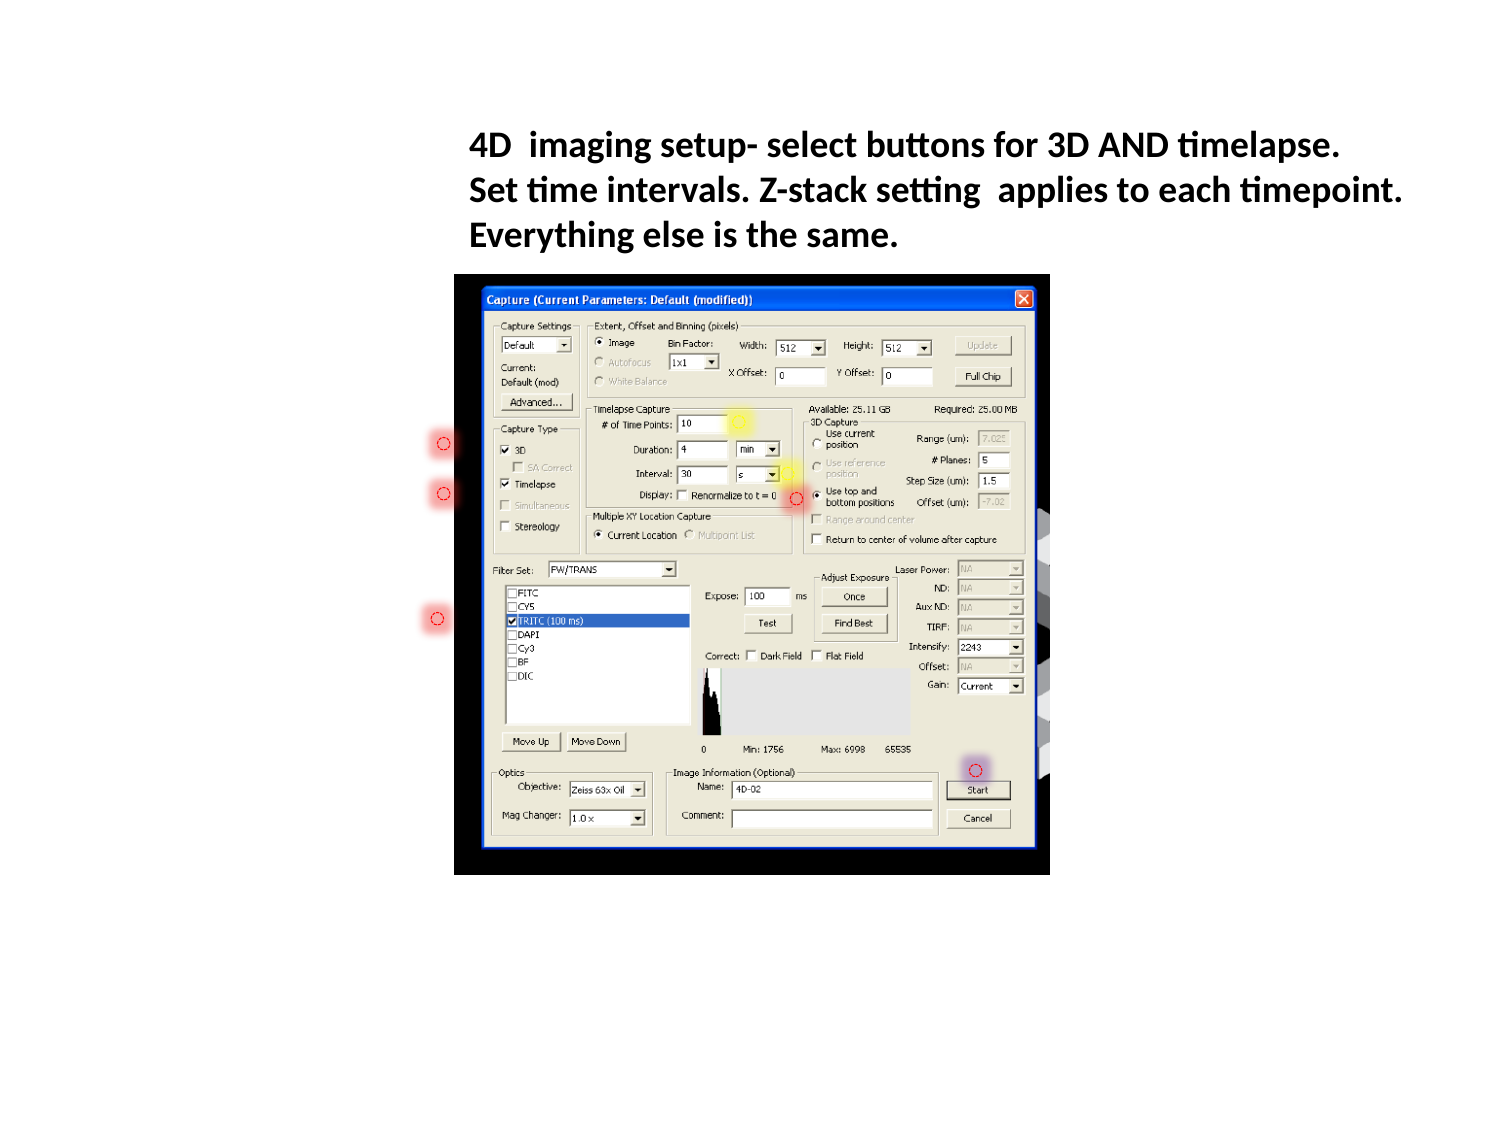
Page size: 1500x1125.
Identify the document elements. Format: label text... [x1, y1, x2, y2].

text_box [430, 273, 1051, 876]
text_box 4D imaging setup- select buttons for 3D AND timelapse. Set time intervals. Z-stack setting applies to each timepoint. Everything else is the same. [454, 112, 1420, 263]
